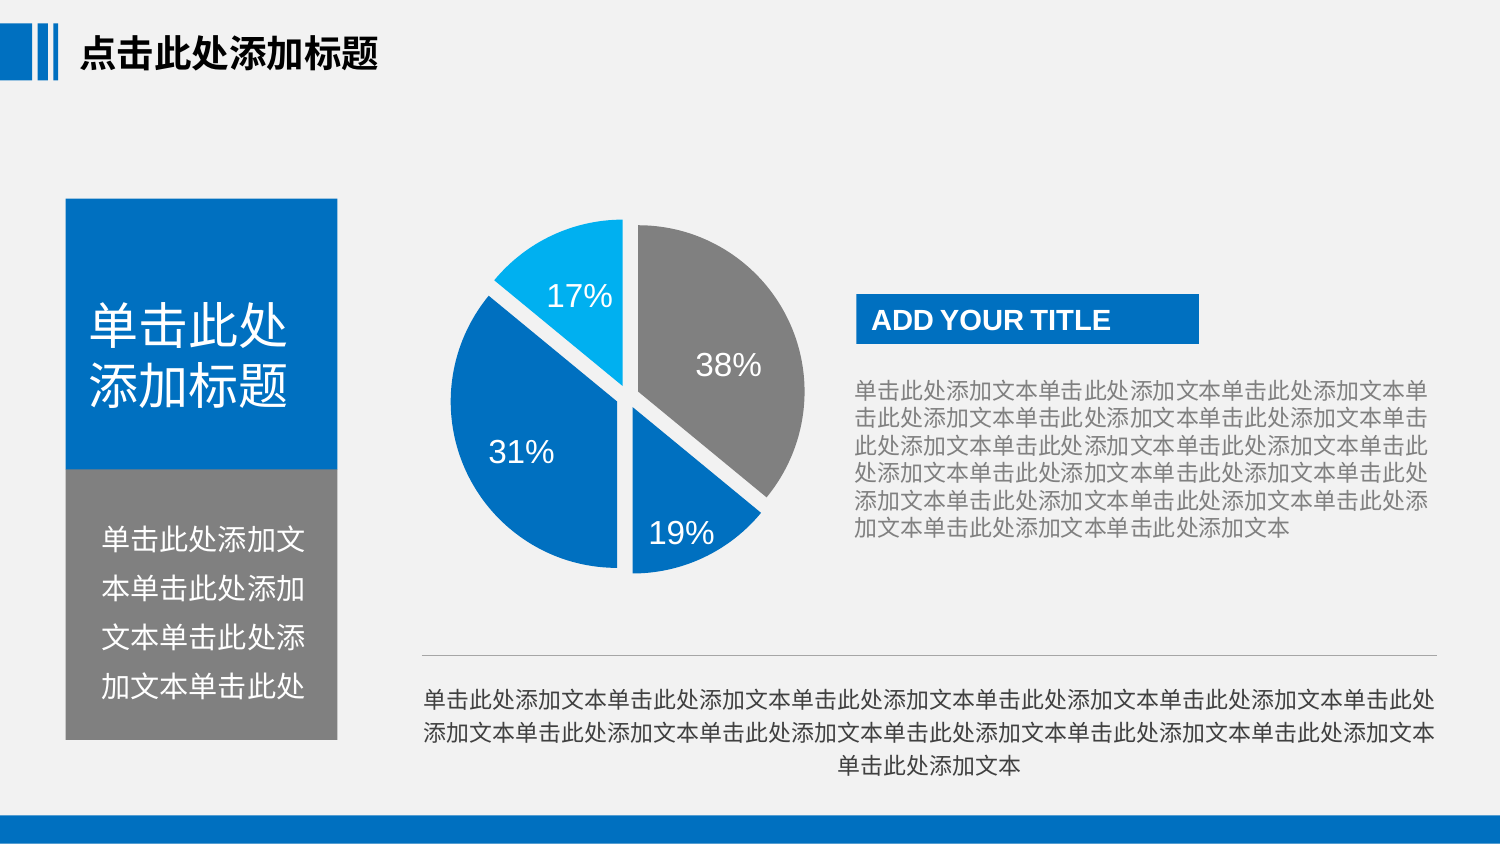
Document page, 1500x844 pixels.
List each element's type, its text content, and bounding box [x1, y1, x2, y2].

text_box 单击此处添加文本单击此处添加文本单击此处添加文本单击此处添加文本单击此处添加文本单击此处添加文本单击此处添加文本单击此处添加文本单击此处添加文本单击此处添加文本单击此处添加文本单击此处添加文本 [421, 680, 1438, 779]
text_box [53, 23, 59, 81]
text_box 点击此处添加标题 [67, 24, 393, 82]
text_box [37, 23, 48, 81]
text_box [65, 198, 338, 470]
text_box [65, 476, 338, 741]
text_box ADD YOUR TITLE [856, 294, 1199, 344]
text_box [0, 23, 33, 81]
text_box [449, 218, 807, 575]
text_box [0, 815, 1500, 844]
text_box 单击此处添加文本单击此处添加文本单击此处添加文本单击此处添加文本单击此处添加文本单击此处添加文本单击此处添加文本单击此处添加文本单击此处添加文本单击此处添加文本单击此处添加文本单击此处添加文本单击此处添加文本单击此处添加文本单击此处添加文本单击此处添加文本单击此处添加文本单击此处添加文本 [839, 369, 1459, 549]
